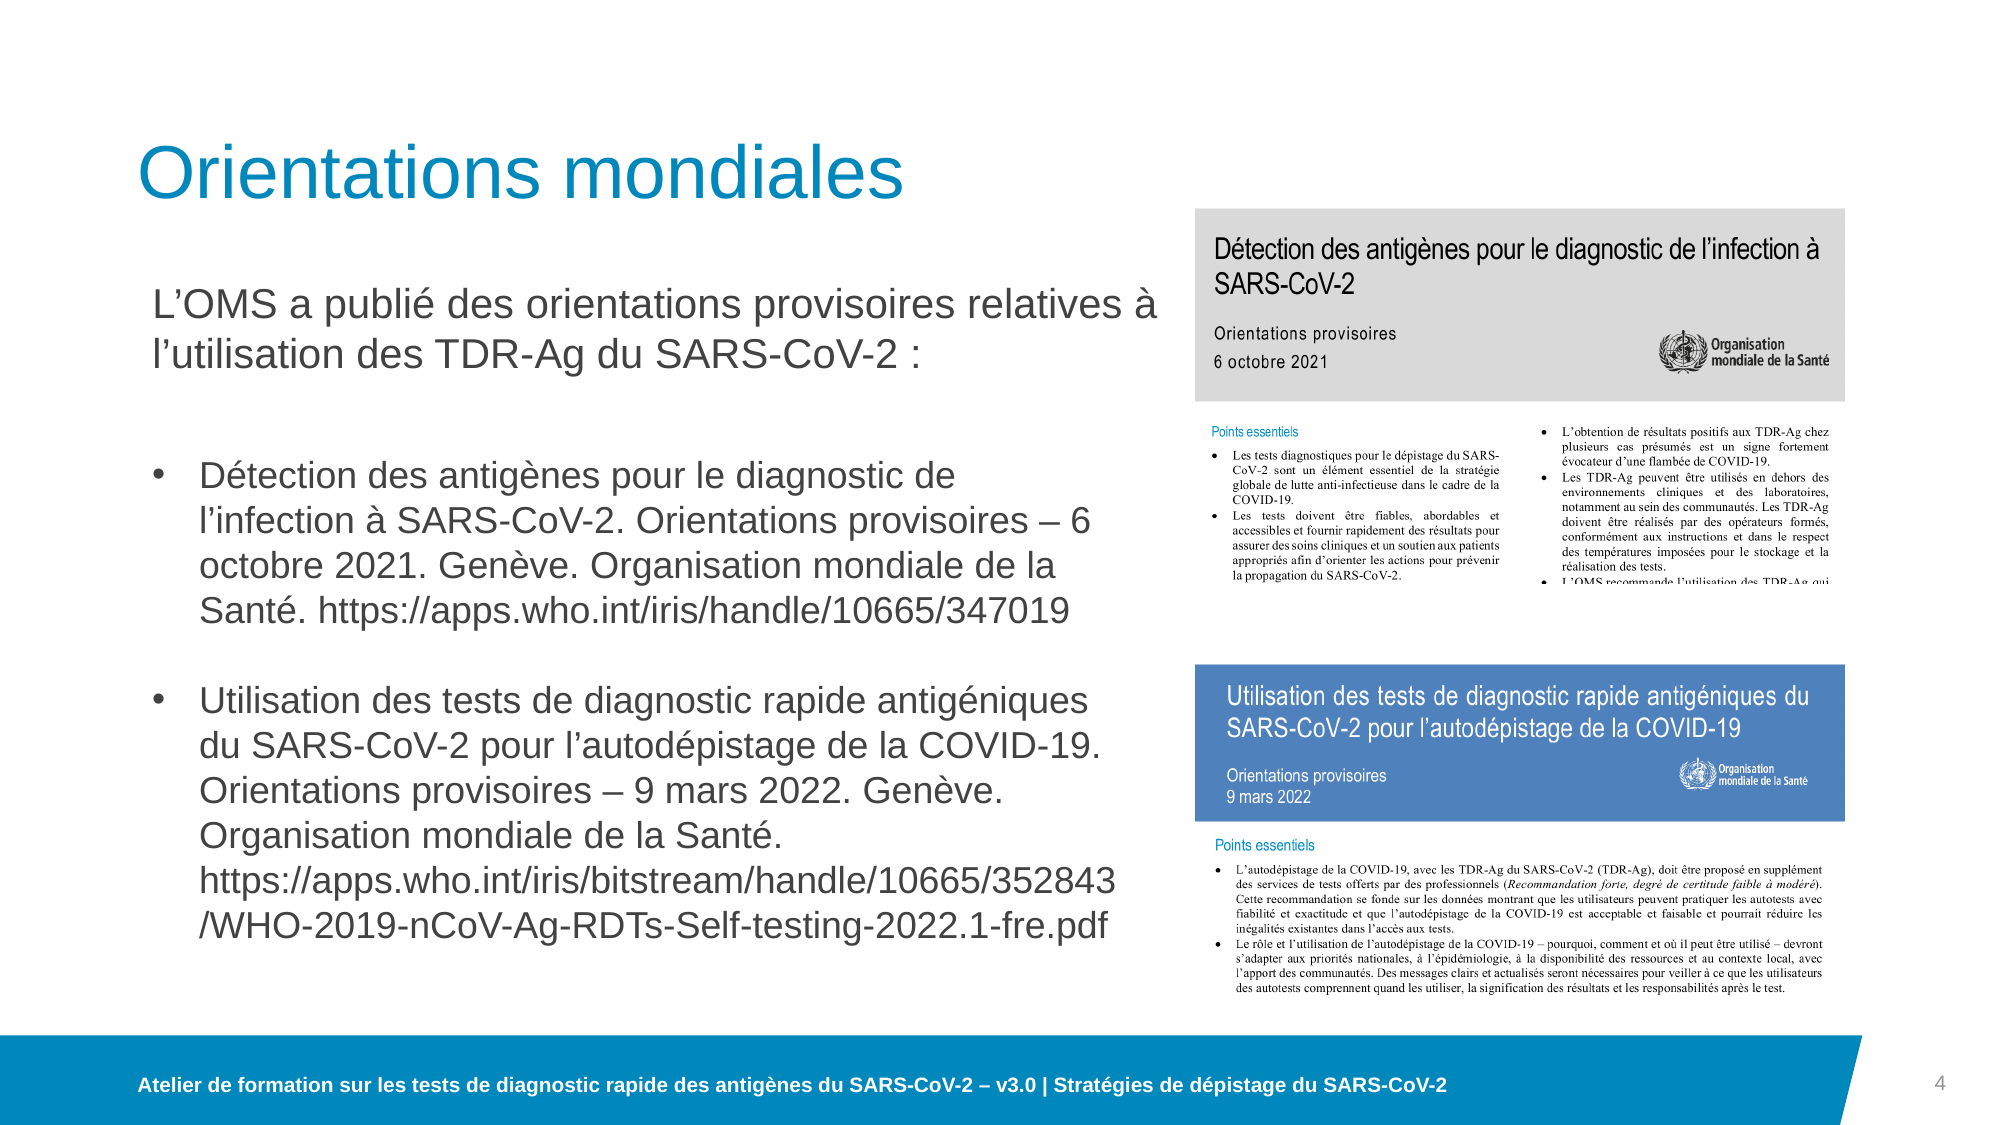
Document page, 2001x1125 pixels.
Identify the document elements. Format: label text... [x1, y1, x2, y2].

slide_number 4 [1862, 1035, 1947, 1125]
list [137, 284, 1863, 1014]
text_box L’OMS a publié des orientations provisoires relatives à l’utilisation des TDR-Ag du SARS-CoV-2 : [137, 269, 1178, 480]
picture [1195, 654, 1845, 996]
picture [1195, 200, 1845, 585]
text_box Détection des antigènes pour le diagnostic de l’infection à SARS-CoV-2. Orientations provisoires – 6 octobre 2021. Genève. Organisation mondiale de la Santé. https://apps.who.int/iris/handle/10665/347019 Utilisation des tests de diagnostic rapide antigéniques du SARS-CoV-2 pour l’autodépistage de la COVID-19. Orientations provisoires – 9 mars 2022. Genève. Organisation mondiale de la Santé. https://apps.who.int/iris/bitstream/handle/10665/352843/WHO-2019-nCoV-Ag-RDTs-Self-testing-2022.1-fre.pdf [137, 444, 1133, 954]
title Orientations mondiales [137, 59, 1863, 215]
footer Atelier de formation sur les tests de diagnostic rapide des antigènes du SARS-CoV-2 – v3.0 | Stratégies de dépistage du SARS-CoV-2 [137, 1042, 1558, 1125]
